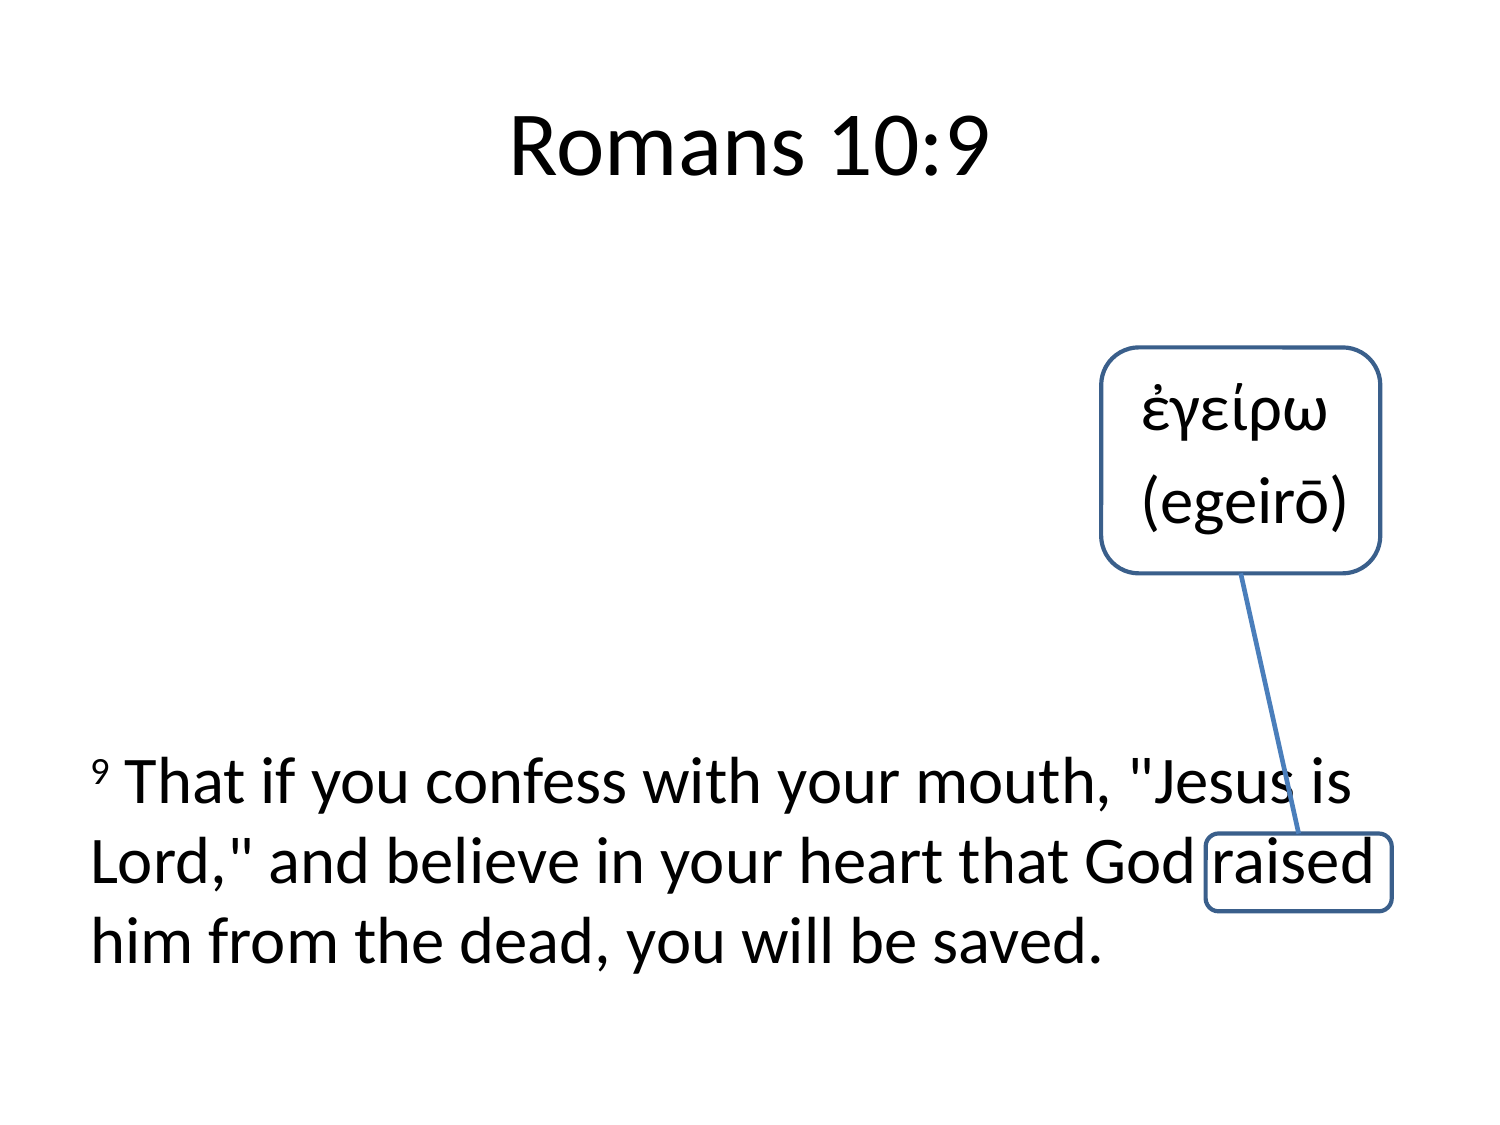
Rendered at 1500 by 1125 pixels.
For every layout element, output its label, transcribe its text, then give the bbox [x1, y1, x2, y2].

title Romans 10:9 [75, 45, 1425, 233]
text_box [1099, 345, 1383, 576]
list ἐγείρω (egeirō) 9 That if you confess with your mouth, "Jesus is Lord," and believe in your heart that God raised him from the dead, you will be saved. [75, 262, 1425, 1005]
text_box [1203, 831, 1394, 914]
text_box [1240, 573, 1299, 834]
